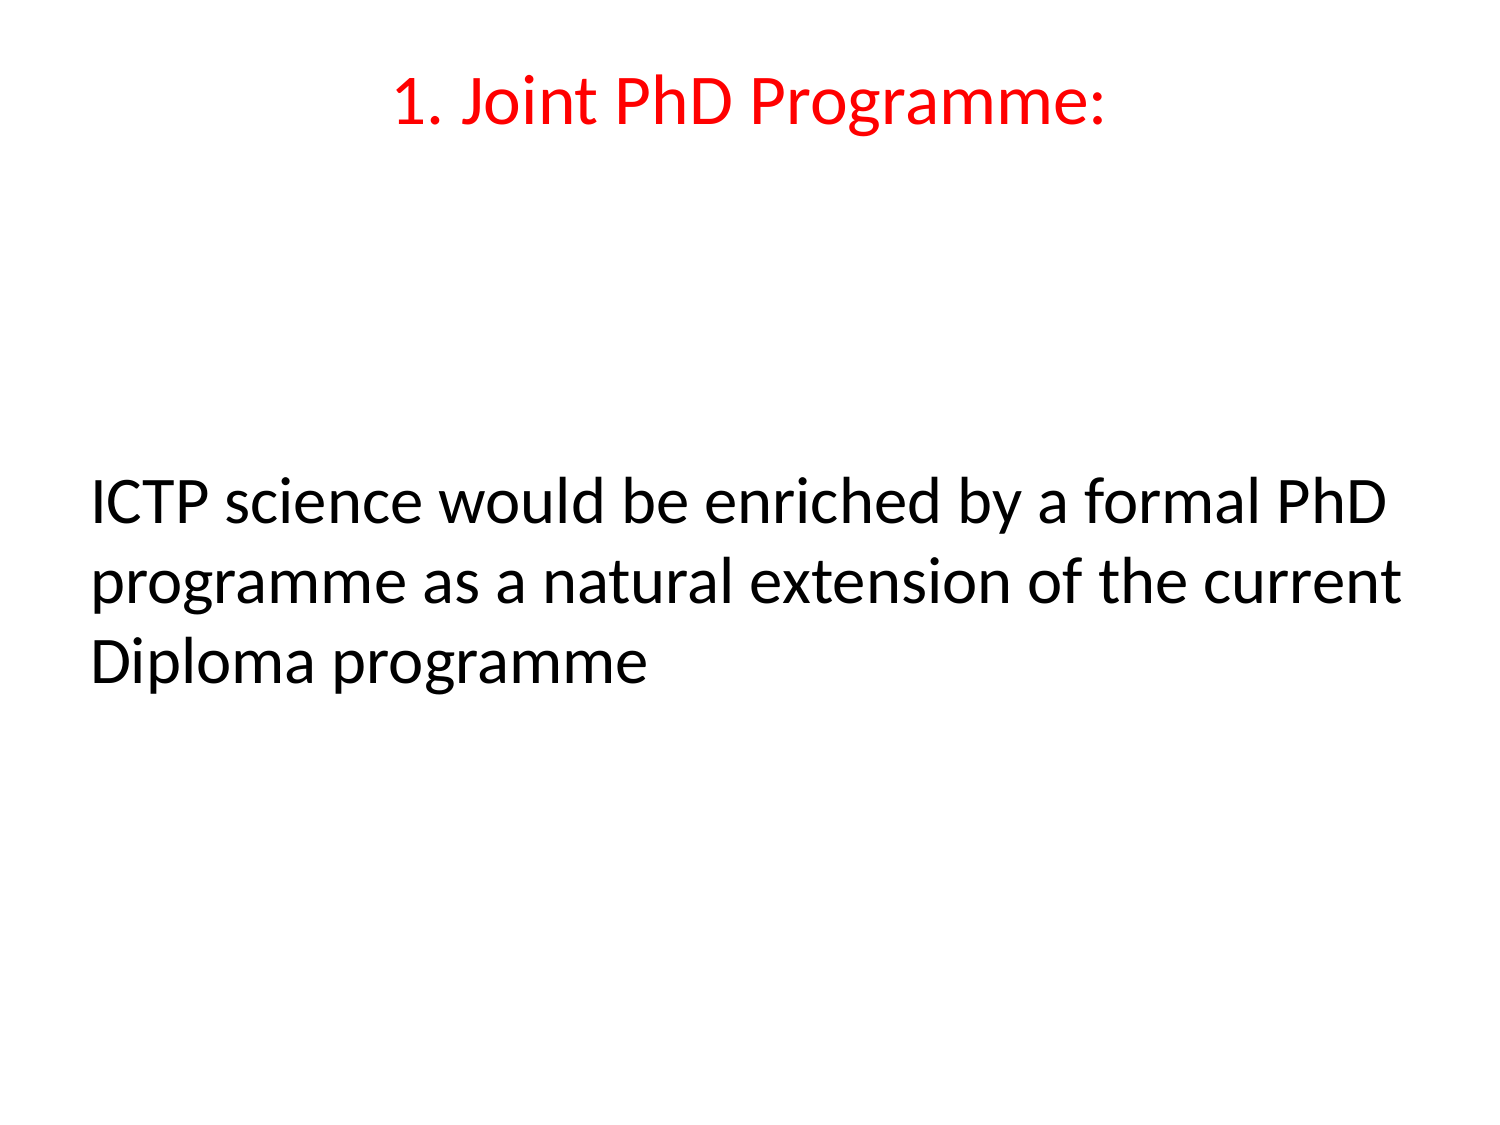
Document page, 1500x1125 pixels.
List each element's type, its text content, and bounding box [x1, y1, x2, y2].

title 1. Joint PhD Programme: [75, 45, 1425, 233]
list ICTP science would be enriched by a formal PhD programme as a natural extension of the current Diploma programme [75, 262, 1425, 1005]
